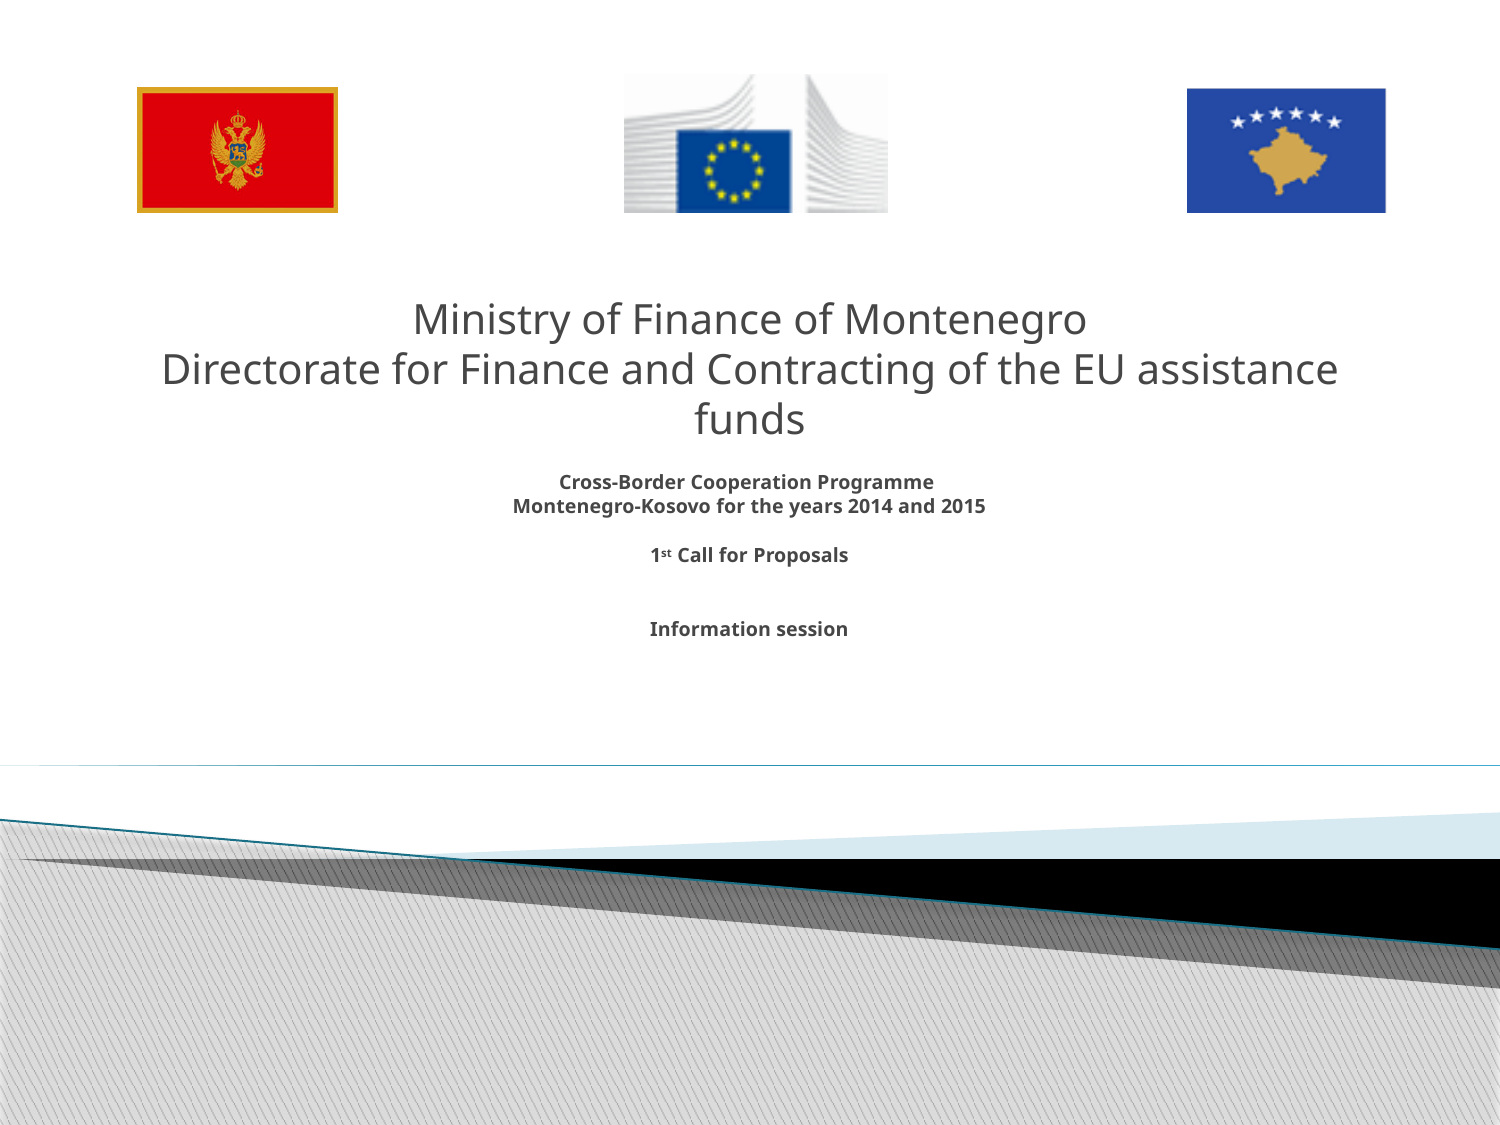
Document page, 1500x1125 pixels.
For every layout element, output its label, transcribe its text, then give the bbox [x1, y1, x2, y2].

subtitle Cross-Border Cooperation Programme Montenegro-Kosovo for the years 2014 and 2015 1st Call for Proposals Information session [112, 462, 1388, 663]
picture [5, 859, 1500, 989]
picture [137, 87, 338, 213]
picture [1187, 87, 1388, 213]
title Ministry of Finance of Montenegro Directorate for Finance and Contracting of the EU assistance funds [112, 162, 1388, 450]
picture [624, 74, 888, 213]
